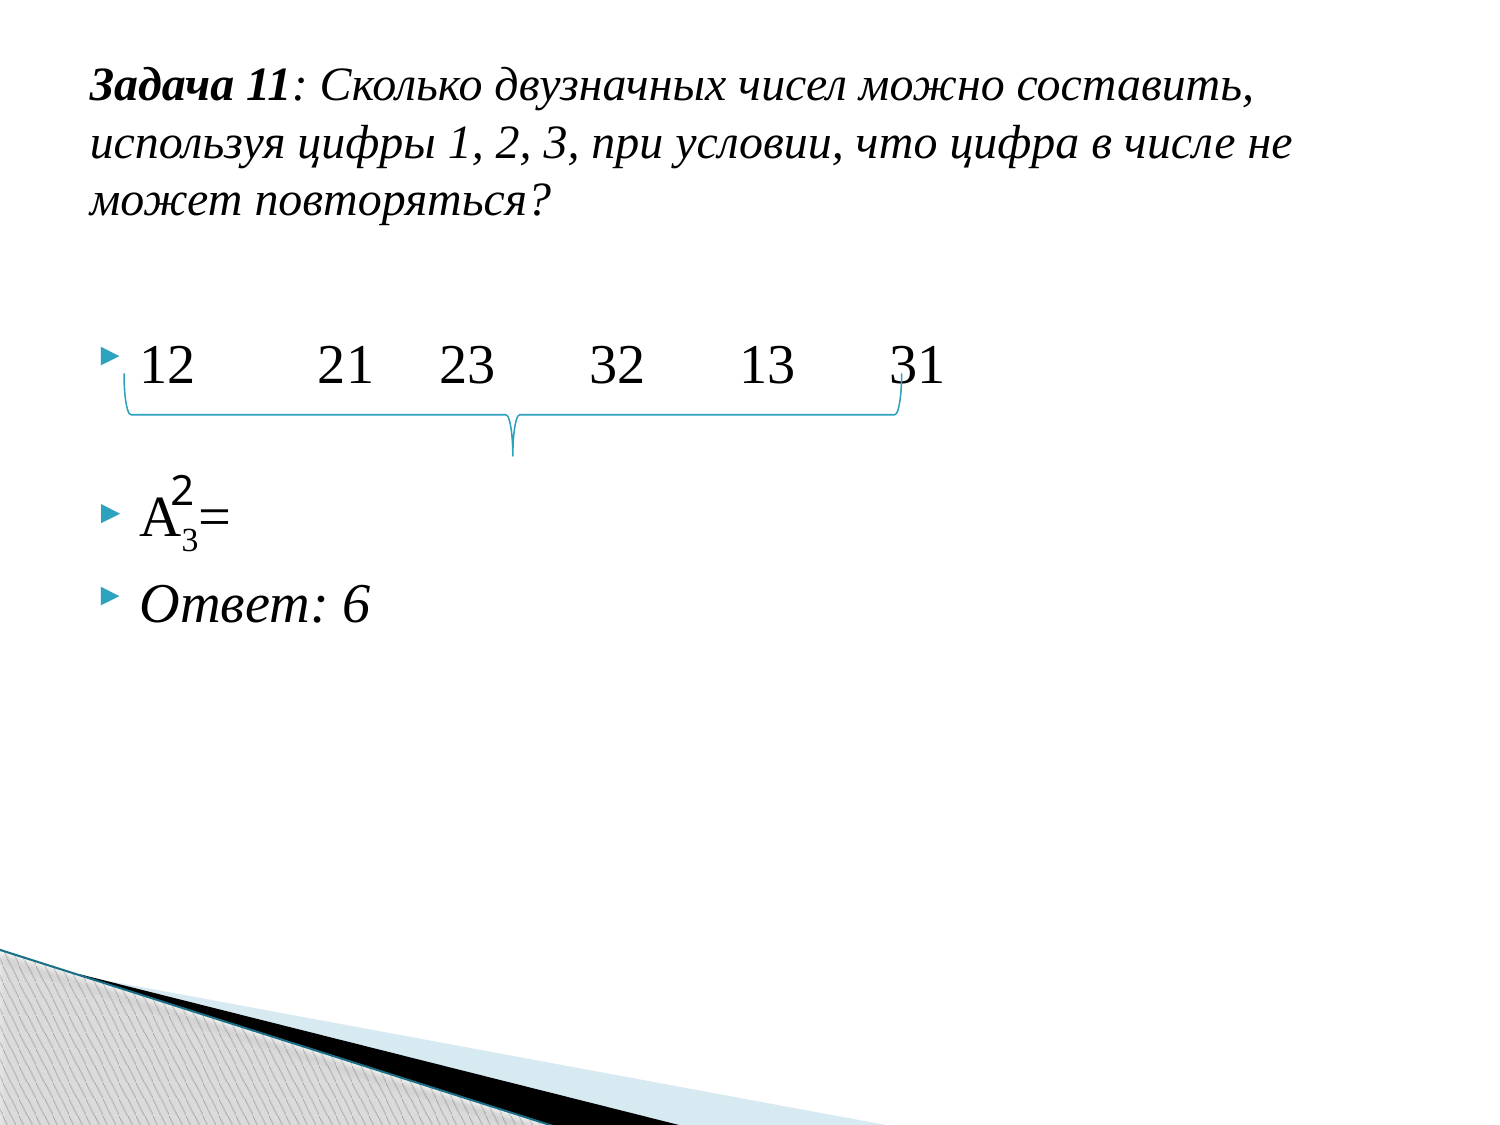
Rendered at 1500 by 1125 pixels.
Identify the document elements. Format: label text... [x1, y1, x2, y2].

text_box 2 [155, 456, 215, 521]
title Задача 11: Сколько двузначных чисел можно составить, используя цифры 1, 2, 3, при условии, что цифра в числе не может повторяться? [75, 45, 1425, 233]
text_box [123, 373, 903, 457]
